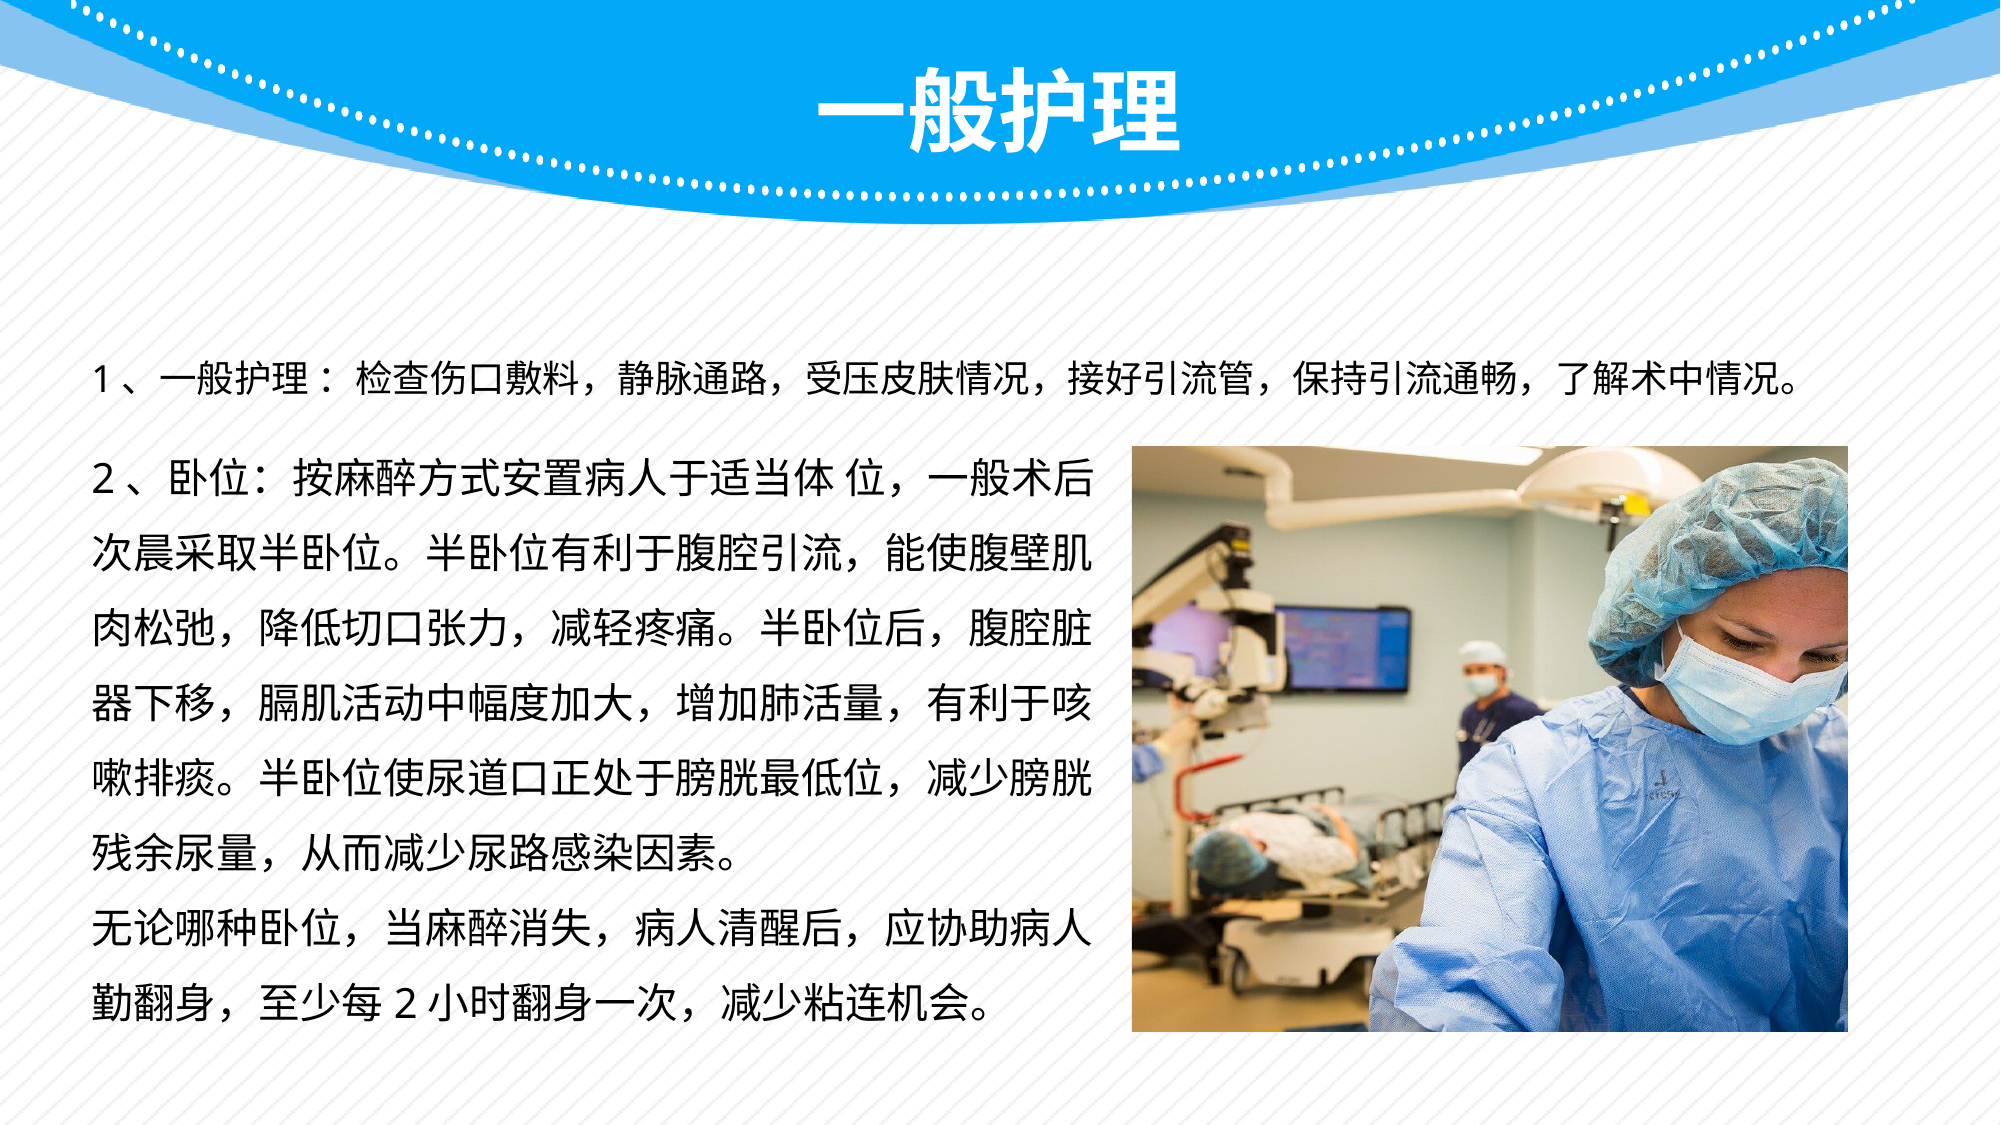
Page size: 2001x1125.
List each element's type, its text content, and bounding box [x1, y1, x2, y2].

picture [1257, 170, 1263, 178]
picture [1717, 64, 1723, 73]
picture [1869, 11, 1874, 19]
picture [833, 191, 839, 199]
picture [1482, 129, 1487, 137]
picture [1593, 101, 1599, 109]
picture [537, 156, 543, 164]
picture [1731, 60, 1737, 68]
picture [1243, 172, 1249, 180]
picture [1383, 149, 1389, 157]
picture [777, 187, 782, 196]
picture [1439, 138, 1445, 146]
picture [356, 112, 362, 120]
picture [579, 164, 585, 172]
picture [453, 138, 459, 146]
picture [0, 0, 2001, 1125]
picture [1017, 191, 1023, 199]
picture [791, 188, 796, 197]
picture [1045, 190, 1051, 198]
picture [861, 192, 867, 200]
picture [1510, 122, 1515, 131]
picture [593, 166, 599, 174]
picture [1158, 182, 1164, 190]
picture [342, 108, 348, 116]
picture [847, 191, 853, 199]
picture [1426, 141, 1431, 149]
picture [440, 134, 445, 143]
picture [1565, 108, 1571, 117]
picture [1786, 41, 1792, 49]
picture [425, 131, 431, 139]
picture [1411, 144, 1417, 152]
picture [481, 145, 487, 152]
picture [260, 80, 265, 88]
picture [1313, 162, 1319, 170]
picture [287, 90, 293, 98]
picture [664, 176, 669, 184]
picture [137, 31, 143, 39]
picture [890, 193, 895, 201]
picture [151, 37, 156, 45]
picture [1088, 187, 1093, 196]
picture [989, 192, 994, 200]
picture [1299, 164, 1305, 171]
picture [622, 170, 627, 179]
picture [232, 70, 238, 78]
picture [1215, 175, 1220, 184]
picture [805, 190, 811, 197]
picture [975, 192, 980, 201]
picture [178, 49, 184, 57]
picture [164, 43, 170, 51]
picture [1704, 68, 1710, 77]
picture [1003, 192, 1008, 200]
picture [1551, 112, 1557, 120]
picture [876, 192, 881, 200]
picture [1882, 6, 1888, 14]
picture [110, 19, 116, 27]
picture [551, 159, 557, 167]
picture [1271, 168, 1277, 176]
picture [1229, 173, 1235, 182]
picture [1523, 119, 1529, 127]
picture [1186, 179, 1192, 187]
picture [412, 127, 417, 135]
picture [1814, 31, 1819, 39]
picture [328, 103, 334, 111]
picture [205, 60, 211, 68]
picture [763, 186, 768, 195]
picture [273, 85, 279, 93]
picture [523, 153, 529, 161]
picture [97, 13, 103, 21]
text_box 2、卧位：按麻醉方式安置病人于适当体 位，一般术后次晨采取半卧位。半卧位有利于腹腔引流，能使腹壁肌肉松弛，降低切口张力，减轻疼痛。半卧位后，腹腔脏器下移，膈肌活动中幅度加大，增加肺活量，有利于咳嗽排痰。半卧位使尿道口正处于膀胱最低位，减少膀胱残余尿量，从而减少尿路感染因素。 无论哪种卧位，当麻醉消失，病人清醒后，应协助病人勤翻身，至少每2小时翻身一次，减少粘连机会。 [76, 419, 1132, 1125]
picture [1285, 166, 1291, 174]
picture [219, 65, 225, 73]
picture [1059, 189, 1065, 197]
picture [1759, 50, 1764, 59]
picture [1130, 184, 1136, 192]
picture [315, 99, 320, 107]
picture [720, 183, 726, 191]
picture [635, 172, 641, 181]
picture [649, 174, 655, 183]
text_box 一般护理 [800, 46, 1198, 172]
picture [1649, 85, 1654, 93]
picture [1369, 152, 1375, 160]
picture [1201, 177, 1206, 185]
picture [509, 151, 515, 159]
picture [495, 147, 501, 156]
picture [246, 75, 252, 83]
picture [1662, 81, 1668, 89]
picture [1031, 191, 1037, 199]
picture [565, 161, 571, 169]
picture [1676, 77, 1682, 85]
picture [1745, 55, 1751, 63]
picture [1537, 115, 1543, 124]
picture [1841, 21, 1847, 30]
picture [947, 193, 952, 201]
picture [1579, 105, 1585, 113]
picture [960, 193, 966, 201]
picture [1144, 183, 1150, 191]
picture [706, 181, 712, 190]
picture [932, 193, 937, 201]
picture [1800, 36, 1806, 44]
picture [1454, 135, 1459, 143]
picture [1607, 97, 1613, 105]
picture [918, 193, 924, 201]
picture [904, 193, 909, 201]
picture [191, 54, 197, 62]
picture [1690, 73, 1695, 81]
picture [678, 178, 683, 186]
picture [1468, 132, 1473, 140]
picture [692, 180, 698, 188]
picture [1173, 180, 1178, 188]
picture [1342, 157, 1347, 165]
picture [1116, 185, 1121, 193]
picture [1073, 188, 1079, 197]
picture [384, 120, 389, 128]
picture [467, 141, 473, 149]
picture [748, 185, 754, 193]
picture [1855, 16, 1860, 24]
picture [734, 184, 740, 192]
picture [1635, 89, 1640, 97]
picture [1397, 147, 1403, 155]
picture [819, 190, 825, 198]
picture [1827, 26, 1833, 34]
text_box 1、一般护理 ：检查伤口敷料，静脉通路，受压皮肤情况，接好引流管，保持引流通畅，了解术中情况。 [76, 325, 1929, 408]
picture [1896, 0, 1901, 8]
picture [370, 116, 376, 124]
picture [1621, 93, 1626, 101]
picture [84, 7, 89, 15]
picture [1495, 125, 1501, 134]
picture [1102, 186, 1107, 195]
picture [1356, 154, 1361, 163]
picture [398, 123, 403, 132]
picture [124, 25, 129, 34]
picture [1773, 46, 1778, 54]
picture [607, 168, 613, 177]
picture [301, 94, 306, 103]
